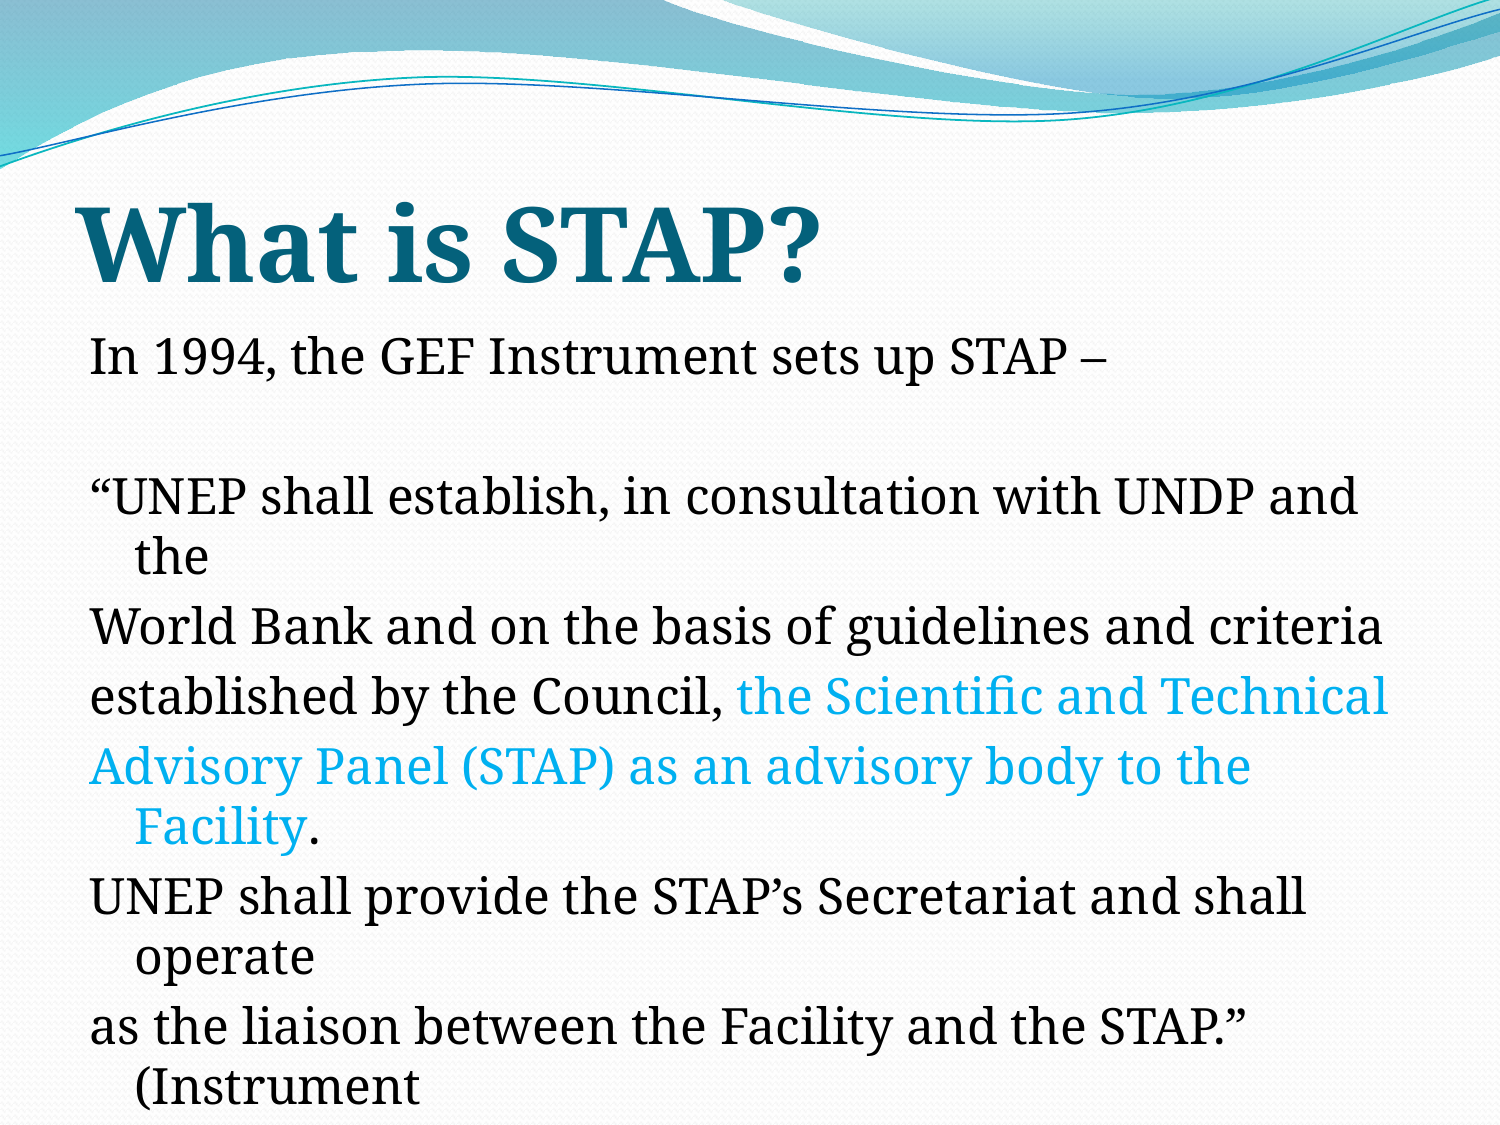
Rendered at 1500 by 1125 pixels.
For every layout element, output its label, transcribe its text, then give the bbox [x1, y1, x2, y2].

title What is STAP? [75, 115, 1425, 303]
list In 1994, the GEF Instrument sets up STAP – “UNEP shall establish, in consultation with UNDP and the World Bank and on the basis of guidelines and criteria established by the Council, the Scientific and Technical Advisory Panel (STAP) as an advisory body to the Facility. UNEP shall provide the STAP’s Secretariat and shall operate as the liaison between the Facility and the STAP.” (Instrument for the Establishment of the Restructured Global Environment Facility, 1994 and 2008) [75, 317, 1425, 1125]
